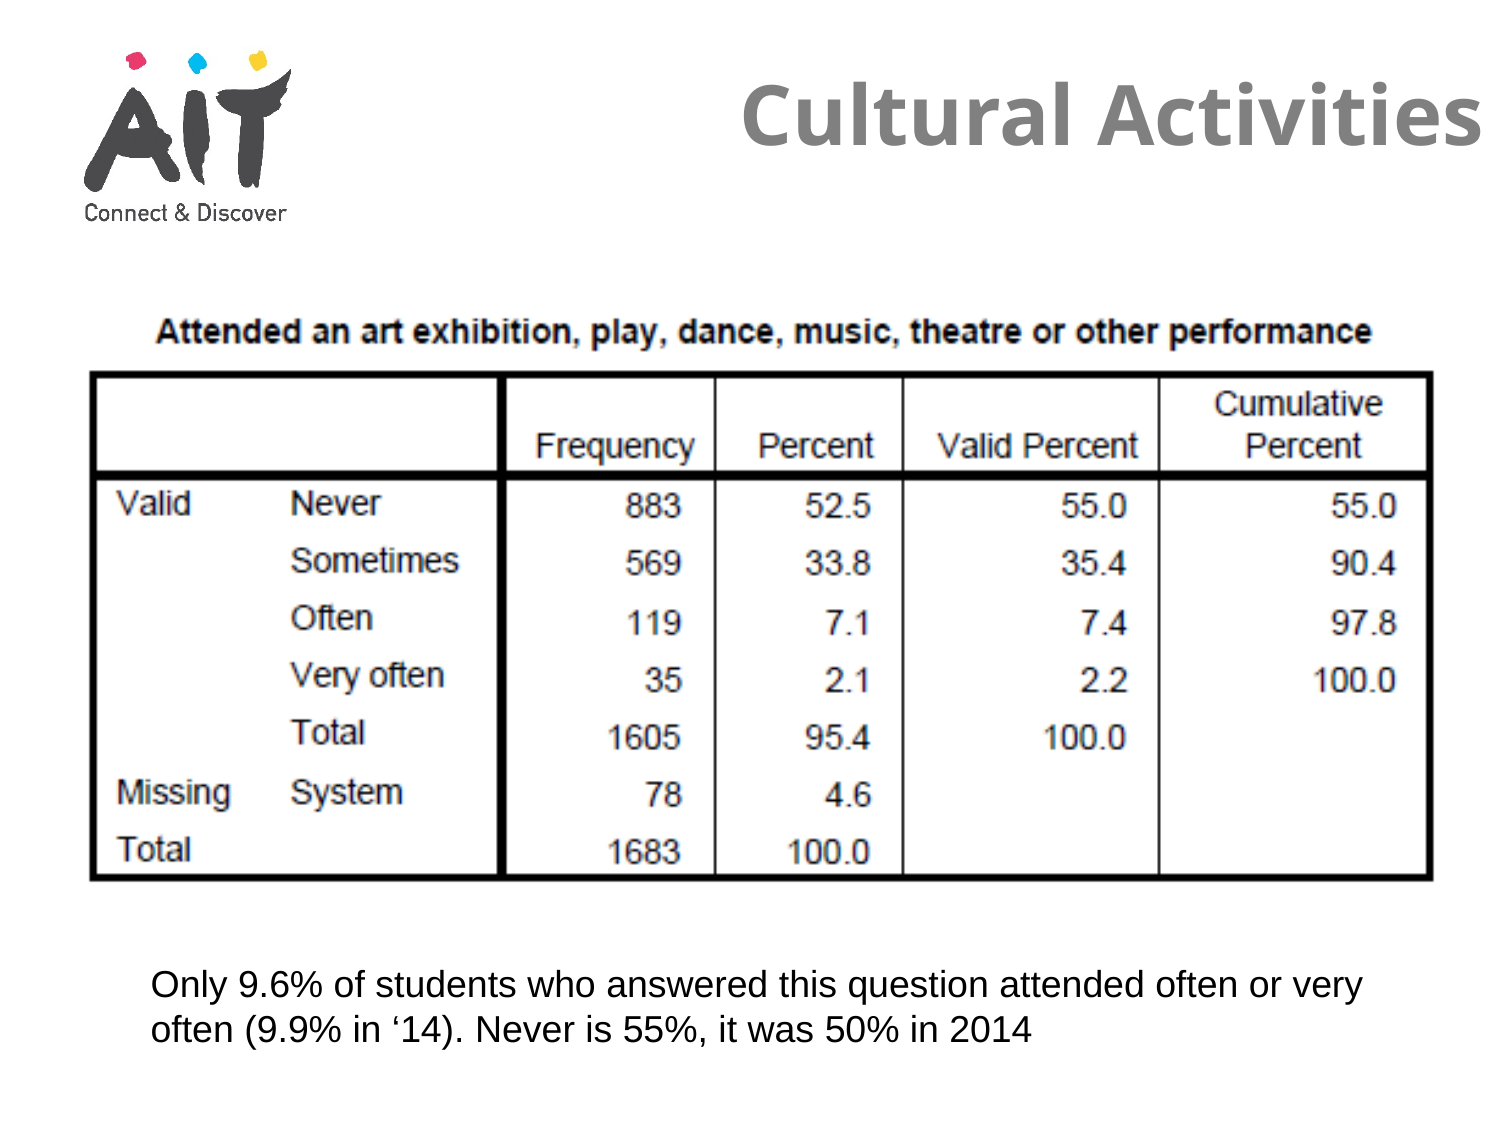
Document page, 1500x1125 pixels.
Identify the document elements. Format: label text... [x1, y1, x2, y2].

picture [64, 46, 315, 233]
picture [0, 266, 1500, 918]
text_box Only 9.6% of students who answered this question attended often or very often (9.9% in ‘14). Never is 55%, it was 50% in 2014 [135, 952, 1471, 1057]
text_box Cultural Activities [269, 54, 1500, 170]
